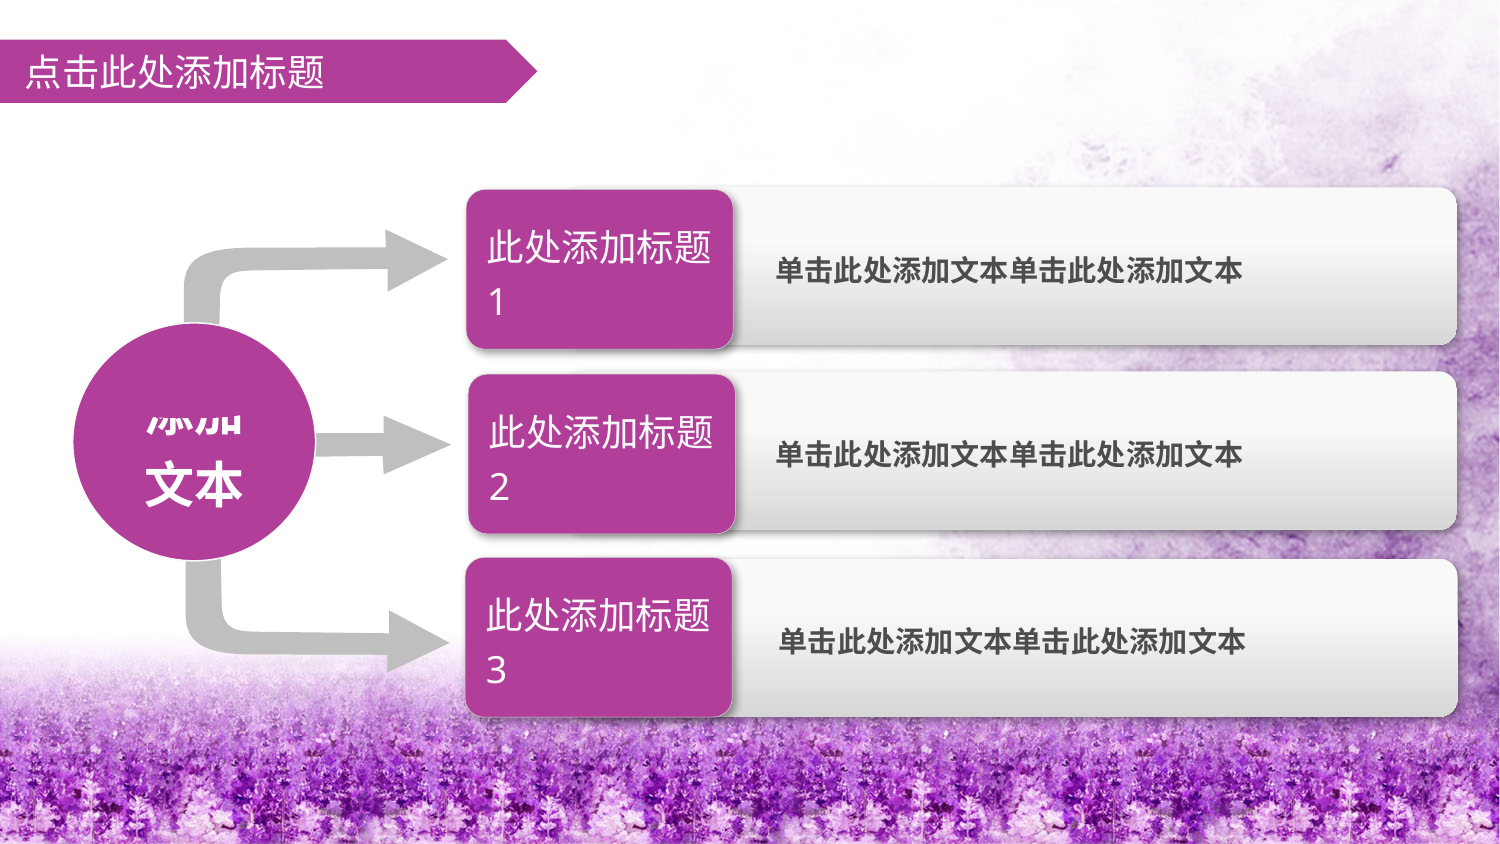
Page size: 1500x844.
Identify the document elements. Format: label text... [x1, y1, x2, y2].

title 点击此处添加标题 [10, 36, 1360, 106]
text_box 此处添加标题3 [465, 557, 733, 718]
text_box 此处添加标题2 [468, 374, 736, 534]
text_box [183, 229, 448, 321]
picture [0, 0, 1500, 844]
text_box 单击此处添加文本单击此处添加文本 [723, 371, 1458, 530]
text_box [185, 569, 450, 673]
text_box [320, 415, 452, 475]
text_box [72, 322, 316, 562]
text_box 此处添加标题1 [466, 189, 734, 350]
text_box 单击此处添加文本单击此处添加文本 [722, 187, 1458, 345]
text_box 单击此处添加文本单击此处添加文本 [729, 558, 1458, 717]
